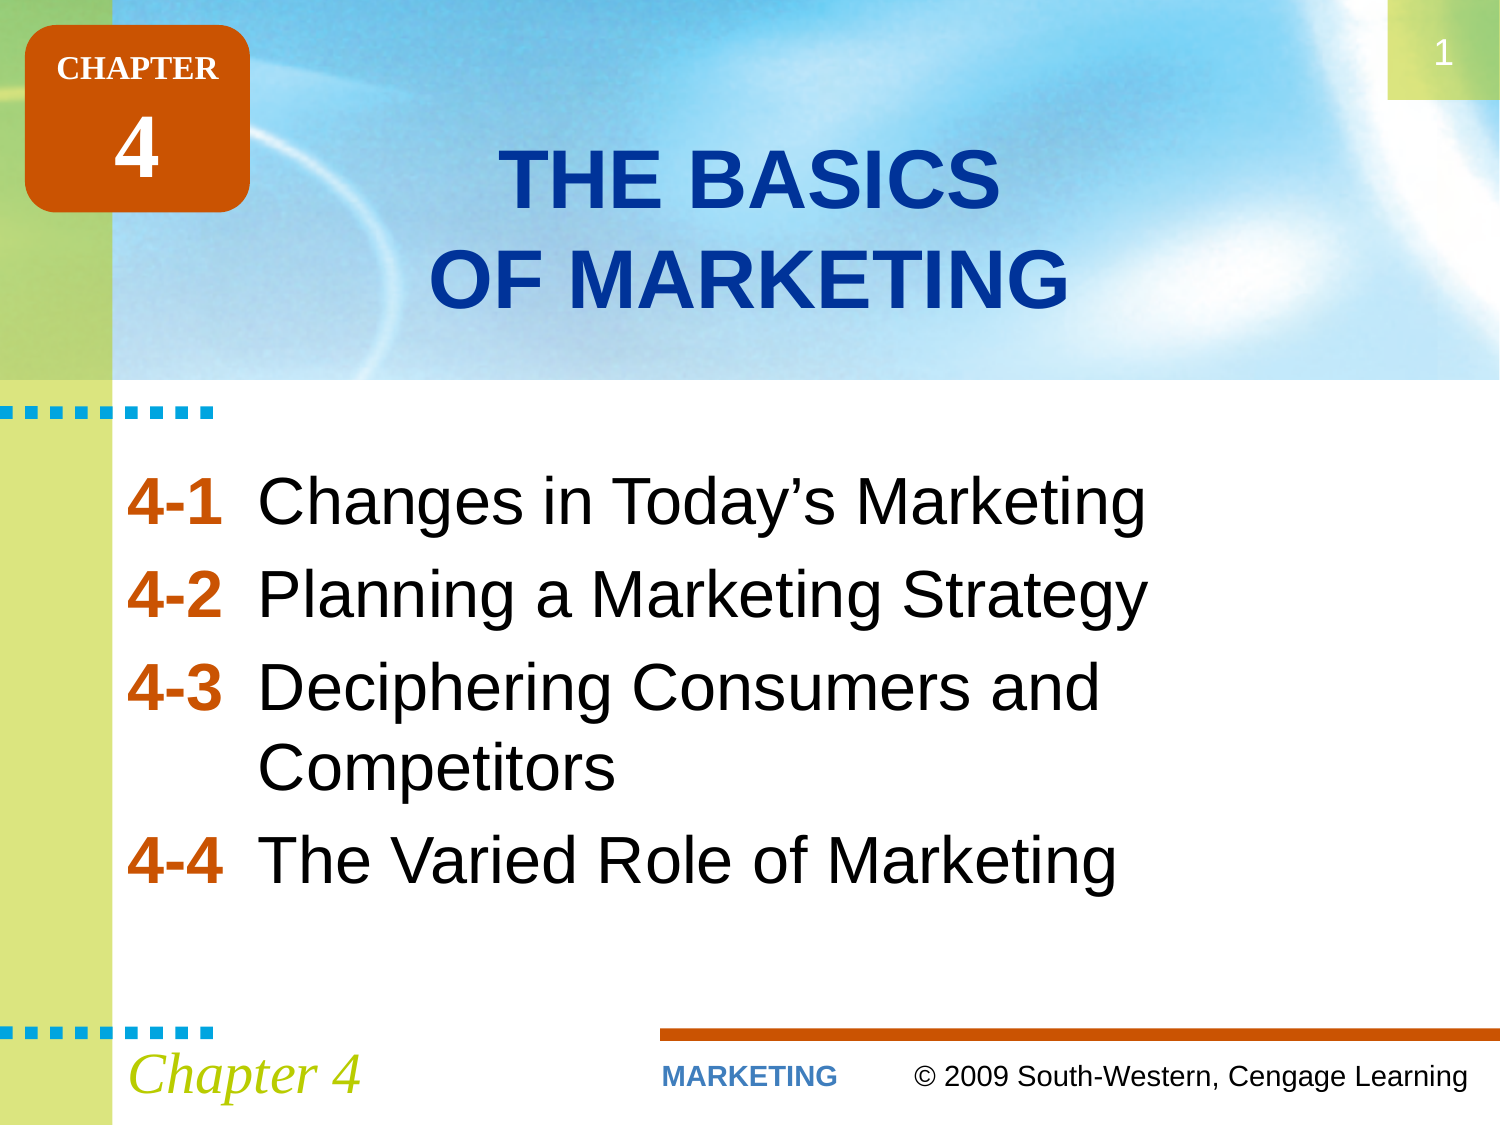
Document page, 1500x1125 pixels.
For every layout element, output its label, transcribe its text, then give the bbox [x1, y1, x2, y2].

text_box CHAPTER 4 [24, 24, 250, 213]
slide_number 1 [1387, 0, 1500, 101]
subtitle 4-1 Changes in Today’s Marketing 4-2 Planning a Marketing Strategy 4-3 Deciphering Consumers and Competitors 4-4 The Varied Role of Marketing [112, 449, 1388, 1013]
title THE BASICS OF MARKETING [112, 99, 1388, 351]
footer Chapter 4 [112, 1013, 638, 1113]
